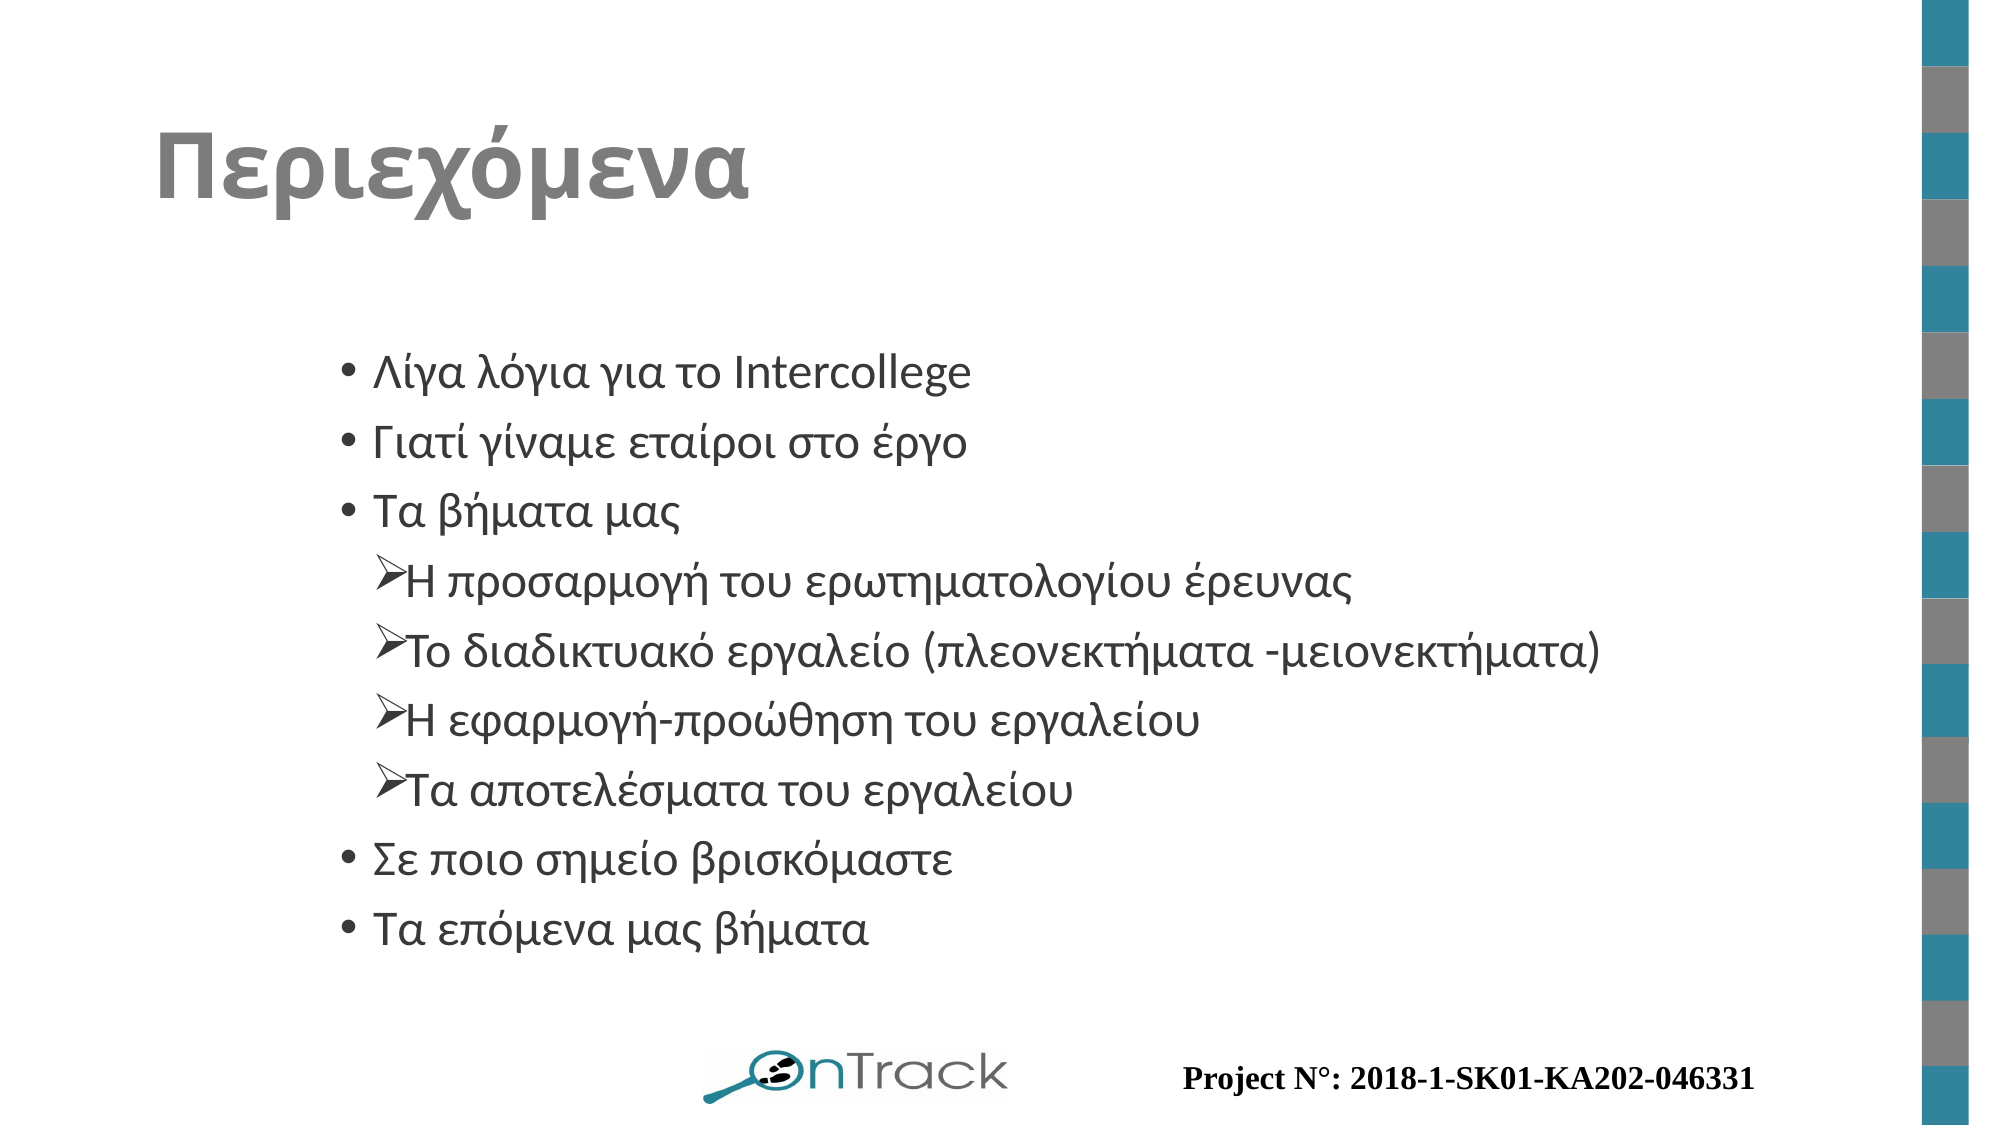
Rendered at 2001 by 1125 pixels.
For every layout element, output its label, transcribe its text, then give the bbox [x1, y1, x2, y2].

picture [703, 1048, 1008, 1104]
title Περιεχόμενα [137, 59, 1863, 278]
list Λίγα λόγια για το Intercollege Γιατί γίναμε εταίροι στο έργο Τα βήματα μας Η προσαρμογή του ερωτηματολογίου έρευνας Το διαδικτυακό εργαλείο (πλεονεκτήματα -μειονεκτήματα) Η εφαρμογή-προώθηση του εργαλείου Τα αποτελέσματα του εργαλείου Σε ποιο σημείο βρισκόμαστε Τα επόμενα μας βήματα [324, 278, 1638, 1000]
